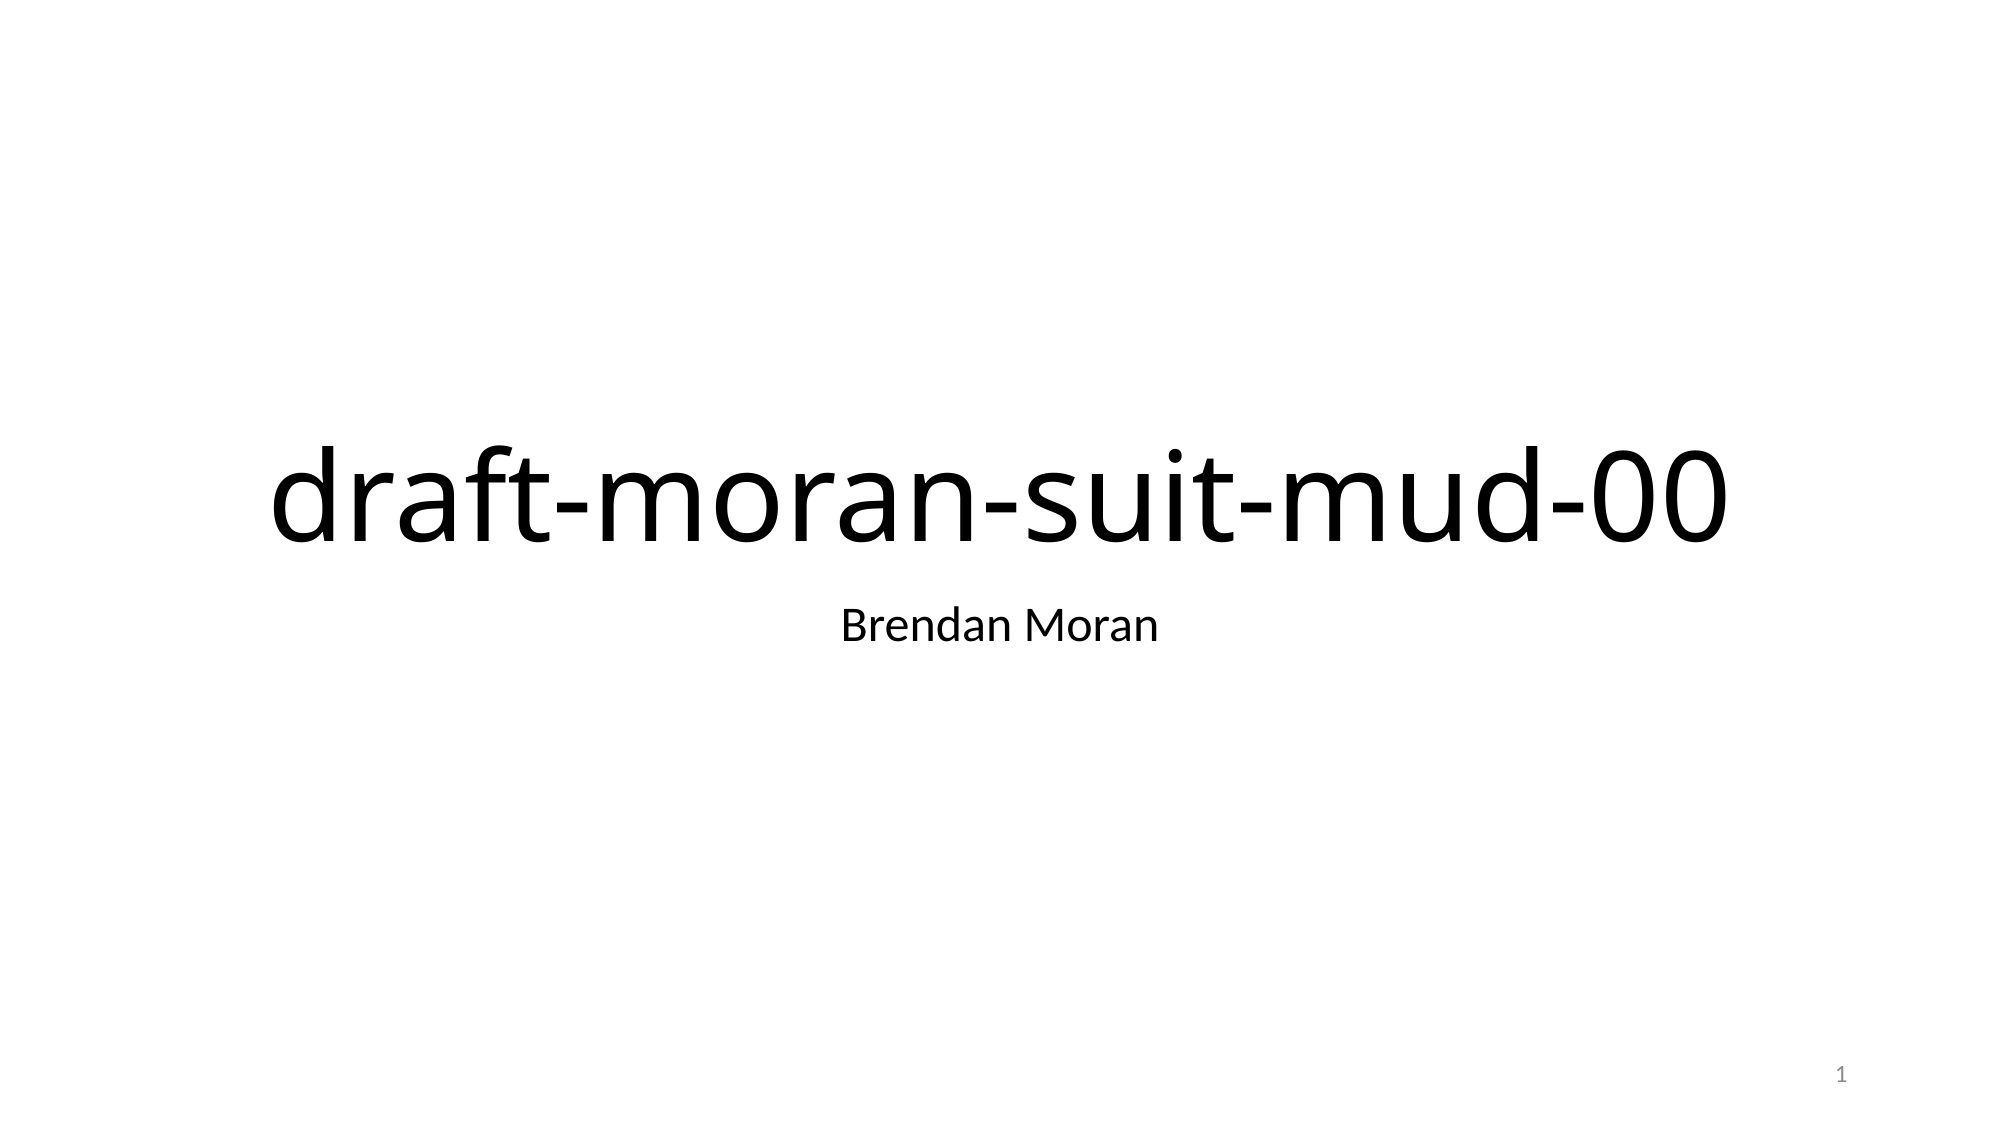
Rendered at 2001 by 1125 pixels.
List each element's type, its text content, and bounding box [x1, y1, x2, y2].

slide_number 1 [1412, 1042, 1863, 1103]
subtitle Brendan Moran [249, 590, 1750, 863]
title draft-moran-suit-mud-00 [249, 184, 1750, 576]
